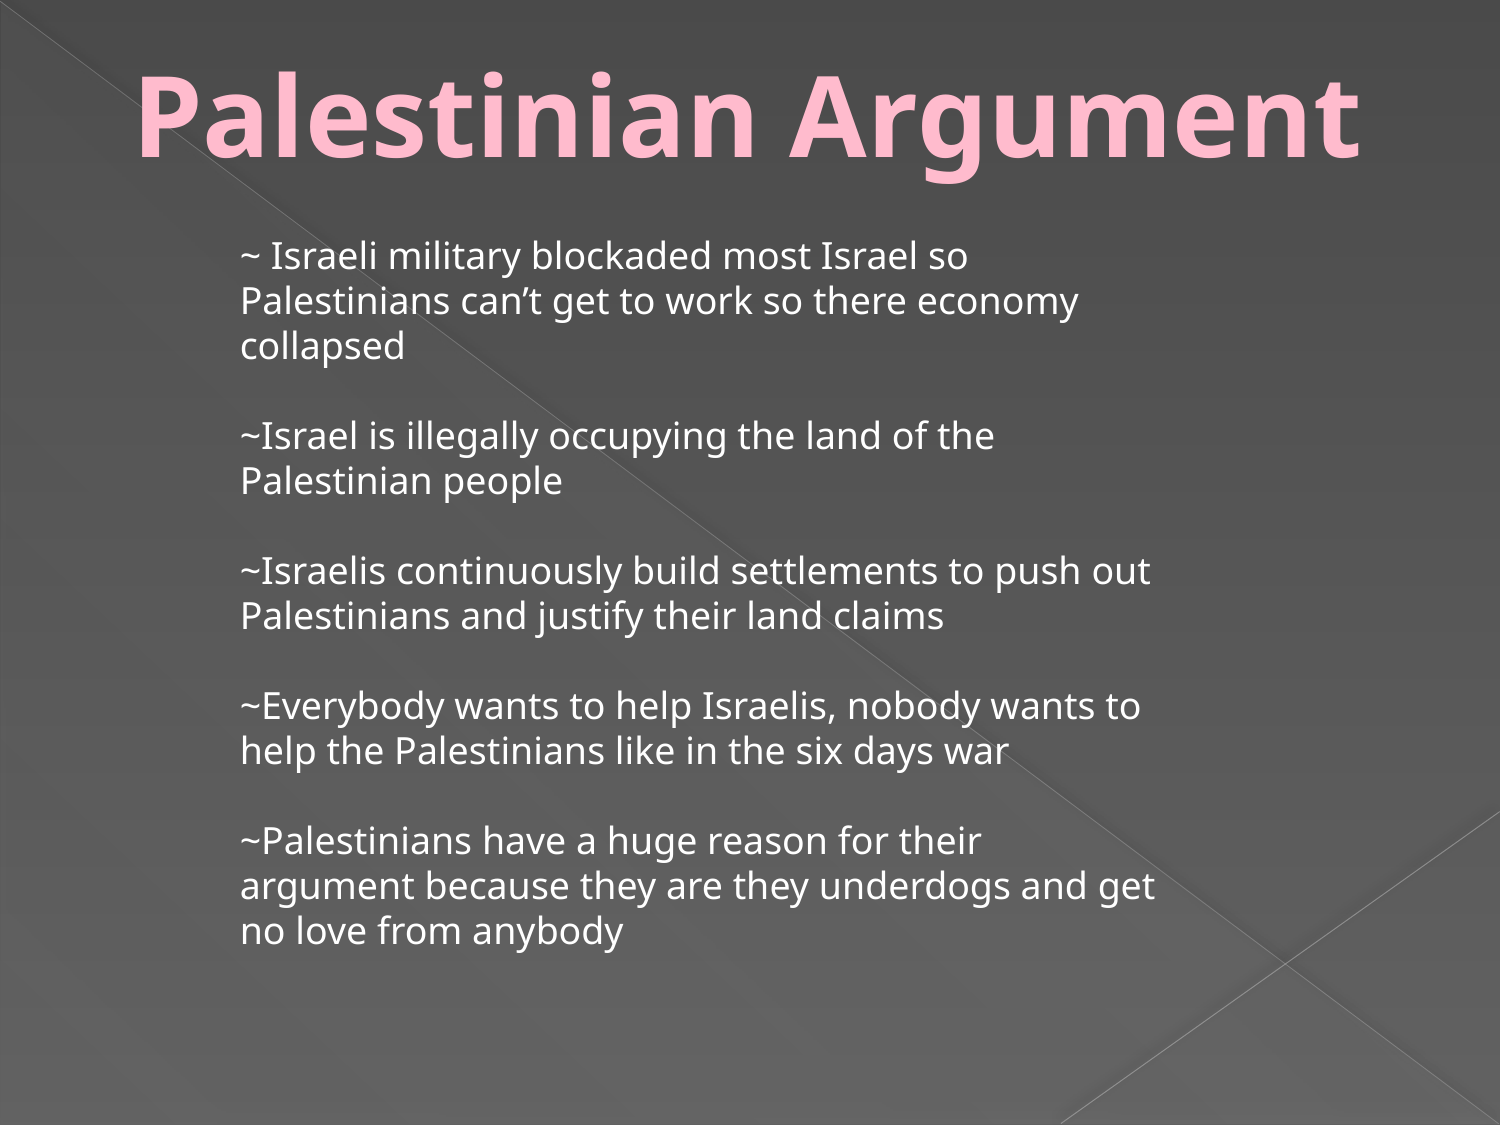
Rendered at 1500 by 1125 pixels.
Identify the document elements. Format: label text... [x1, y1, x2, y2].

text_box Palestinian Argument [117, 37, 1378, 188]
text_box ~ Israeli military blockaded most Israel so Palestinians can’t get to work so there economy collapsed ~Israel is illegally occupying the land of the Palestinian people ~Israelis continuously build settlements to push out Palestinians and justify their land claims ~Everybody wants to help Israelis, nobody wants to help the Palestinians like in the six days war ~Palestinians have a huge reason for their argument because they are they underdogs and get no love from anybody [225, 224, 1175, 1050]
